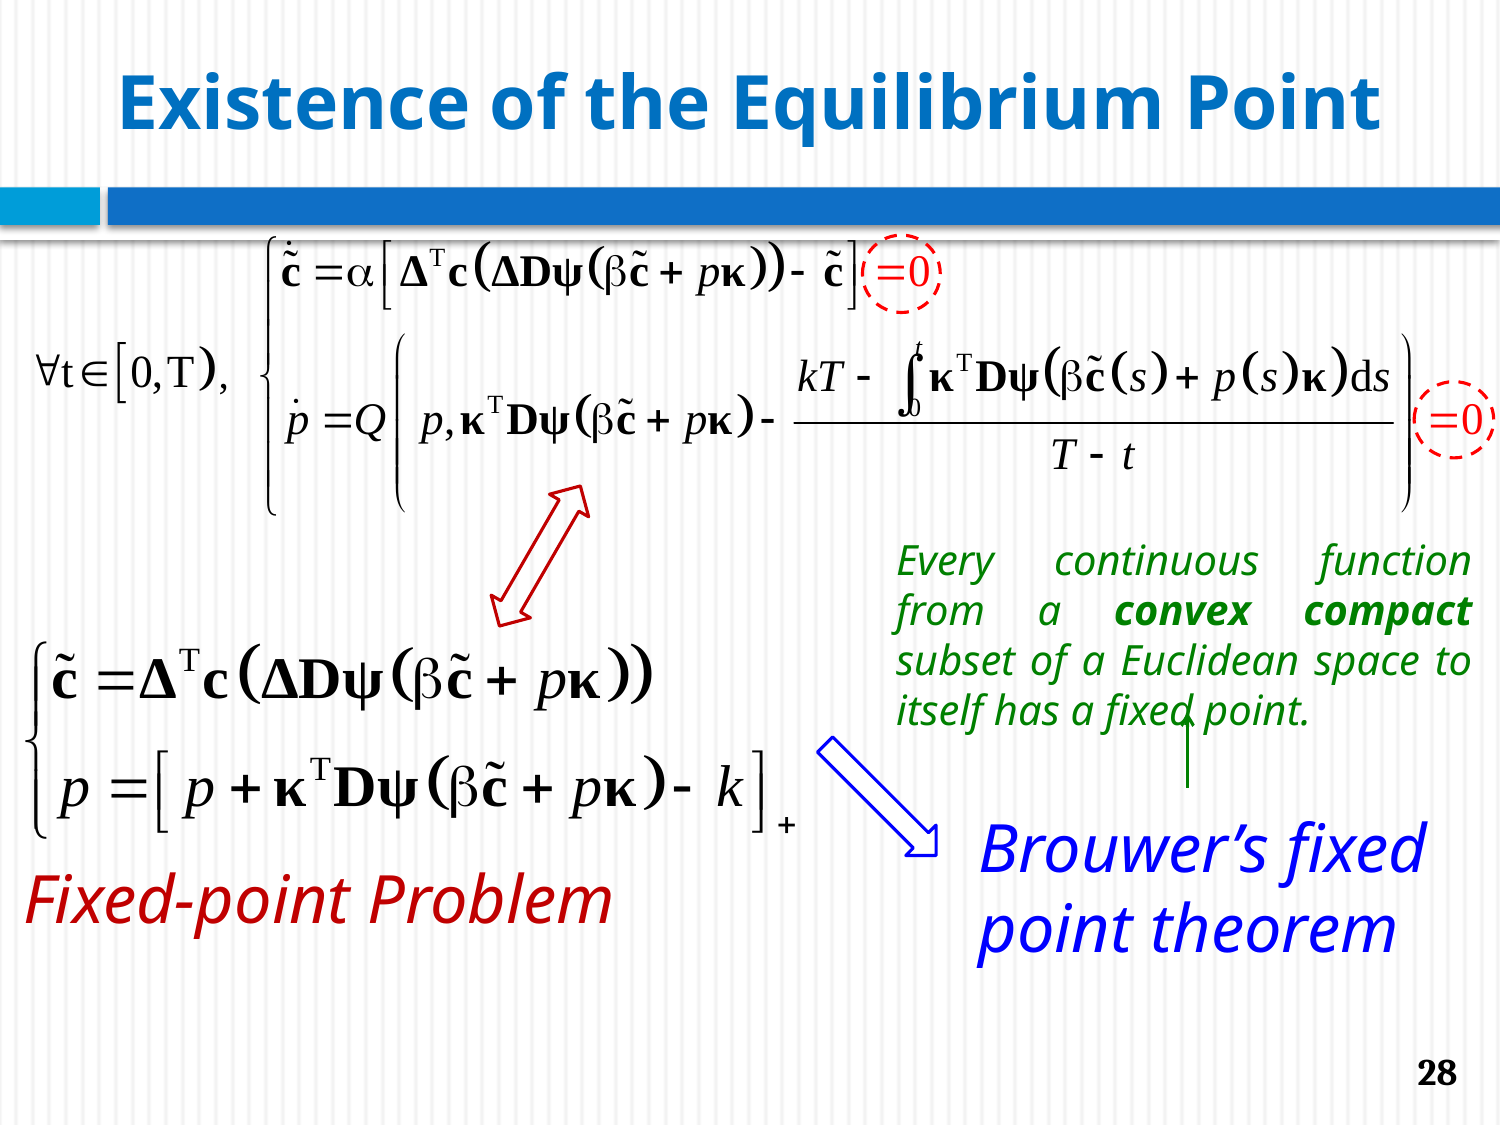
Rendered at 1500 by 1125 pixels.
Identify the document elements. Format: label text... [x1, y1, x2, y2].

text_box Brouwer’s fixed point theorem [964, 798, 1450, 973]
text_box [12, 587, 951, 848]
text_box Every continuous function from a convex compact subset of a Euclidean space to itself has a fixed point. [957, 599, 1488, 742]
title Existence of the Equilibrium Point [0, 48, 1500, 152]
text_box Fixed-point Problem [8, 853, 650, 945]
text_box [23, 224, 1500, 587]
slide_number 28 [1387, 1050, 1488, 1091]
